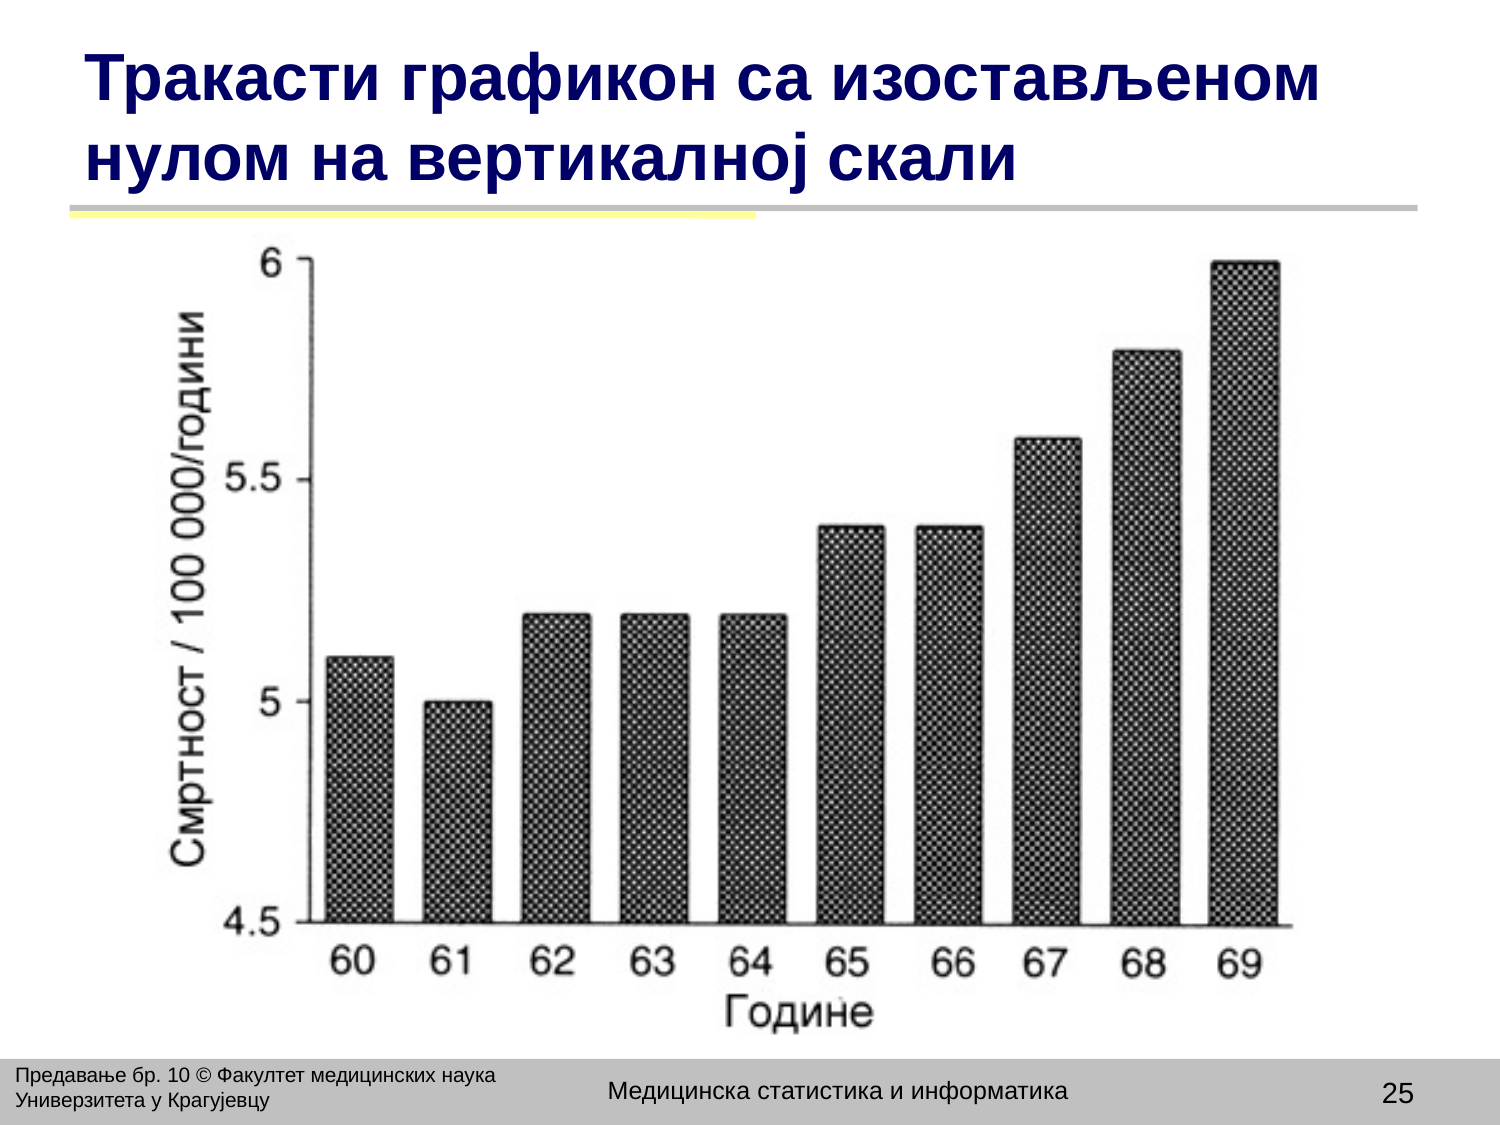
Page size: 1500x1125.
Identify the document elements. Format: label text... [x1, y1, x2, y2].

title Тракасти графикон са изостављеном нулом на вертикалној скали [69, 19, 1426, 208]
footer Медицинска статистика и информатика [512, 1066, 1165, 1125]
picture [154, 233, 1309, 1045]
slide_number Предавање бр. 10 © Факултет медицинских наука Универзитета у Крагујевцу [0, 1053, 626, 1108]
slide_number 25 [1175, 1066, 1430, 1125]
